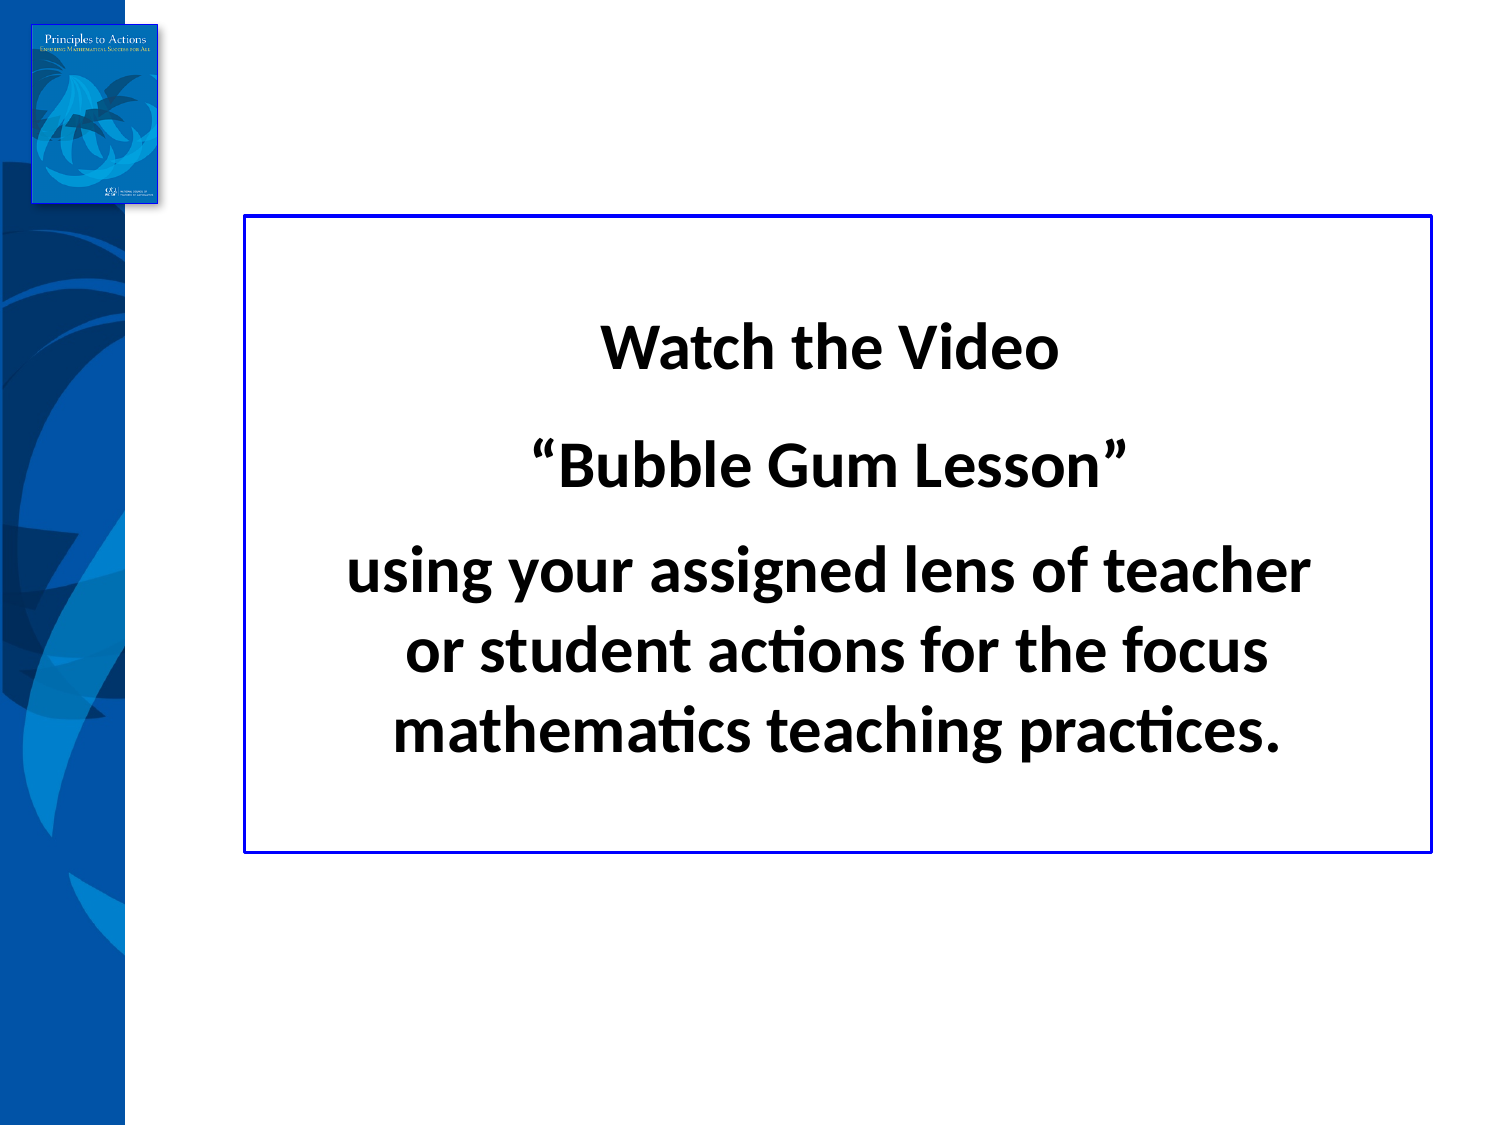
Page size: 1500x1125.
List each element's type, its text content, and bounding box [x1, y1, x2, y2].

picture [0, 0, 125, 1125]
text_box Watch the Video “Bubble Gum Lesson” using your assigned lens of teacher or student actions for the focus mathematics teaching practices. [244, 216, 1432, 853]
picture [32, 25, 157, 203]
